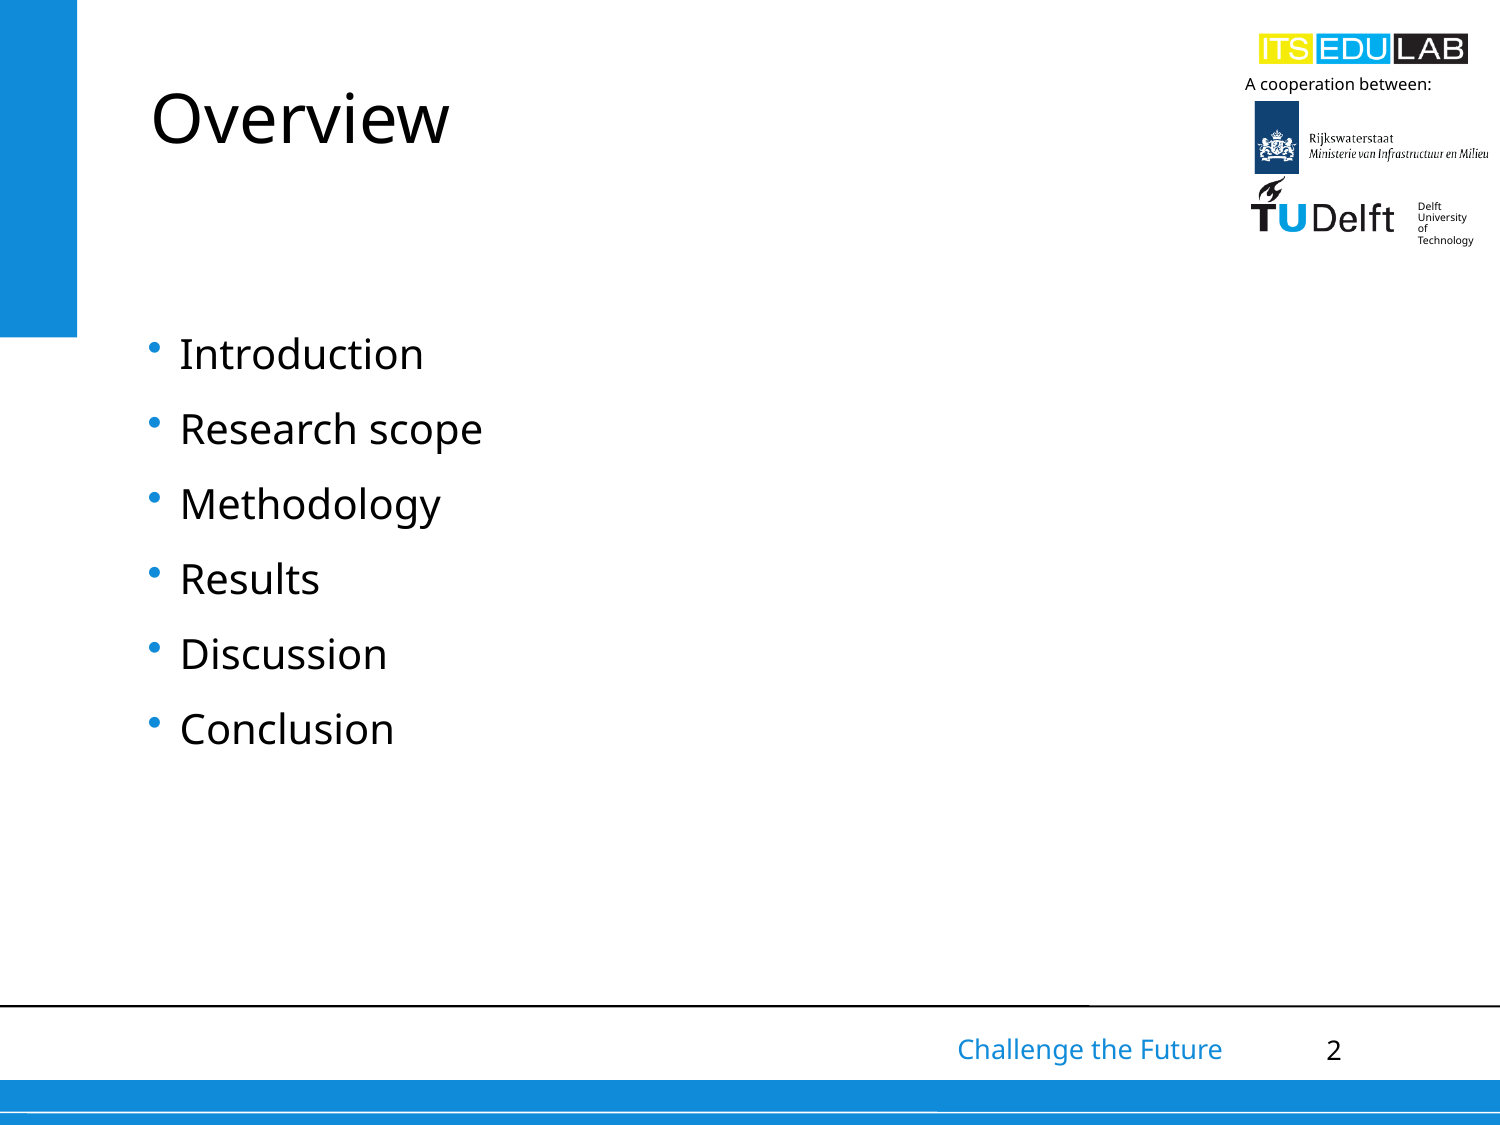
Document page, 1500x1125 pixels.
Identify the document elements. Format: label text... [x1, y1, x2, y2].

picture [1251, 101, 1492, 234]
list Introduction Research scope Methodology Results Discussion Conclusion [147, 302, 1403, 977]
title Overview [150, 75, 1238, 250]
picture [1257, 30, 1473, 66]
